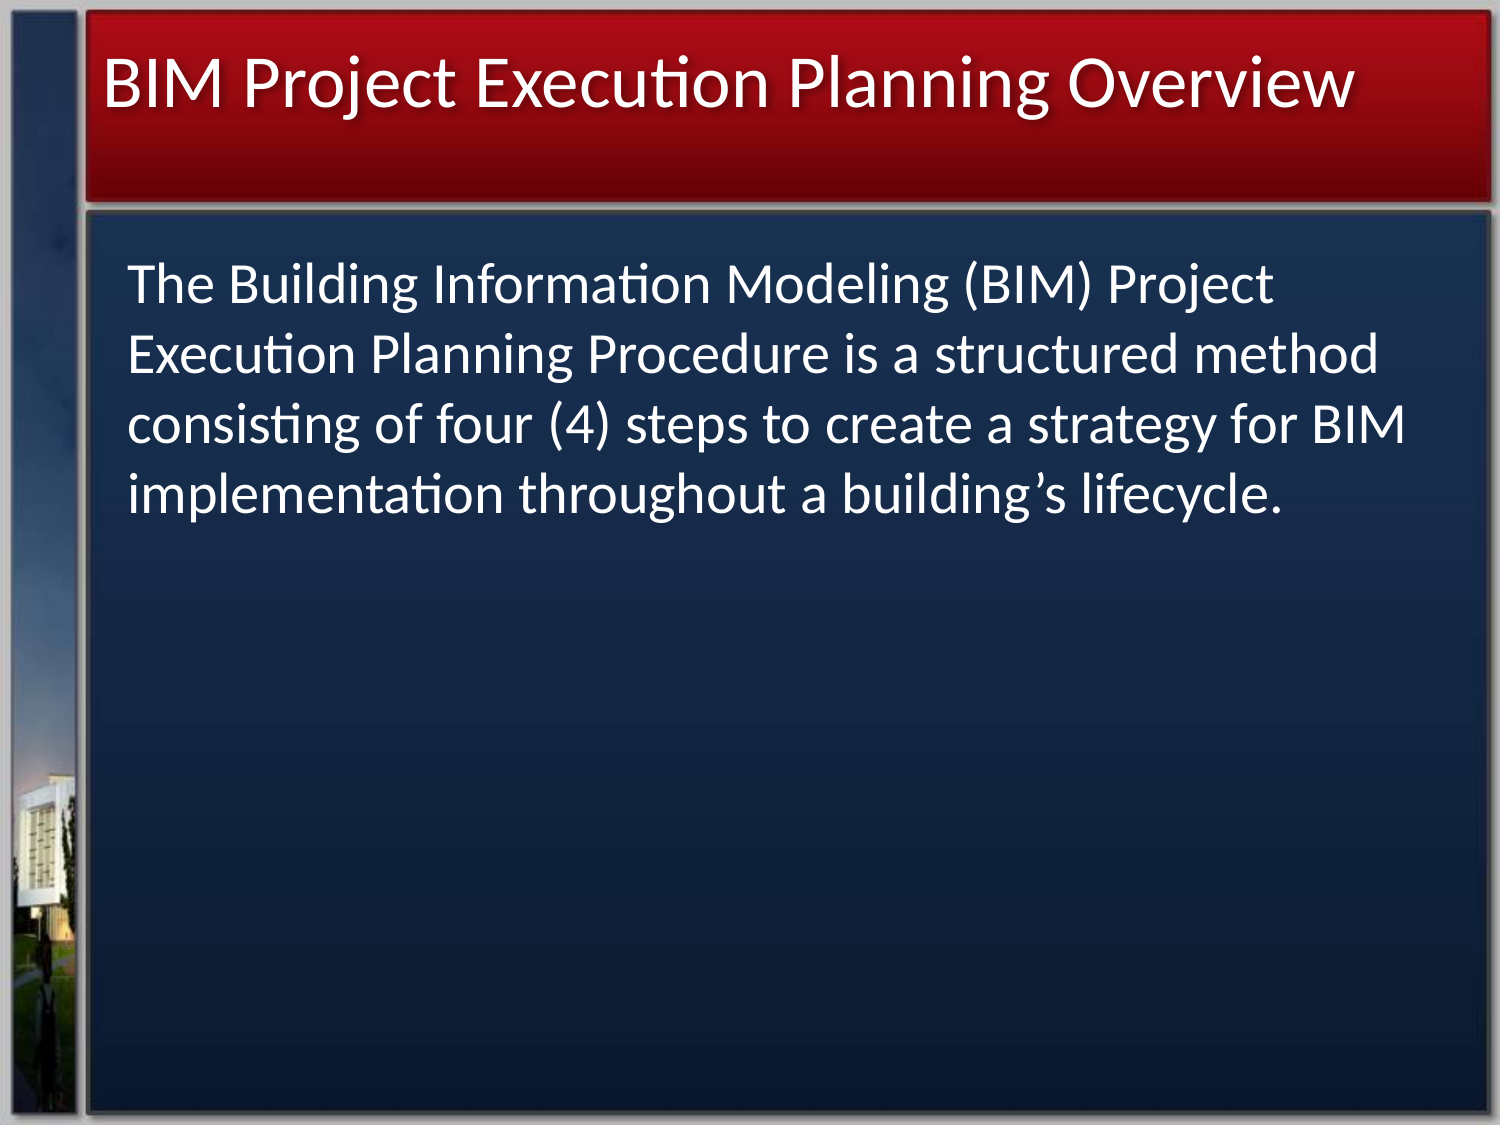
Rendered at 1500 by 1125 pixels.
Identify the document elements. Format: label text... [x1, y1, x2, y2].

text_box The Building Information Modeling (BIM) Project Execution Planning Procedure is a structured method consisting of four (4) steps to create a strategy for BIM implementation throughout a building’s lifecycle. [112, 237, 1463, 533]
picture [0, 0, 1500, 1125]
text_box BIM Project Execution Planning Overview [87, 24, 1450, 130]
